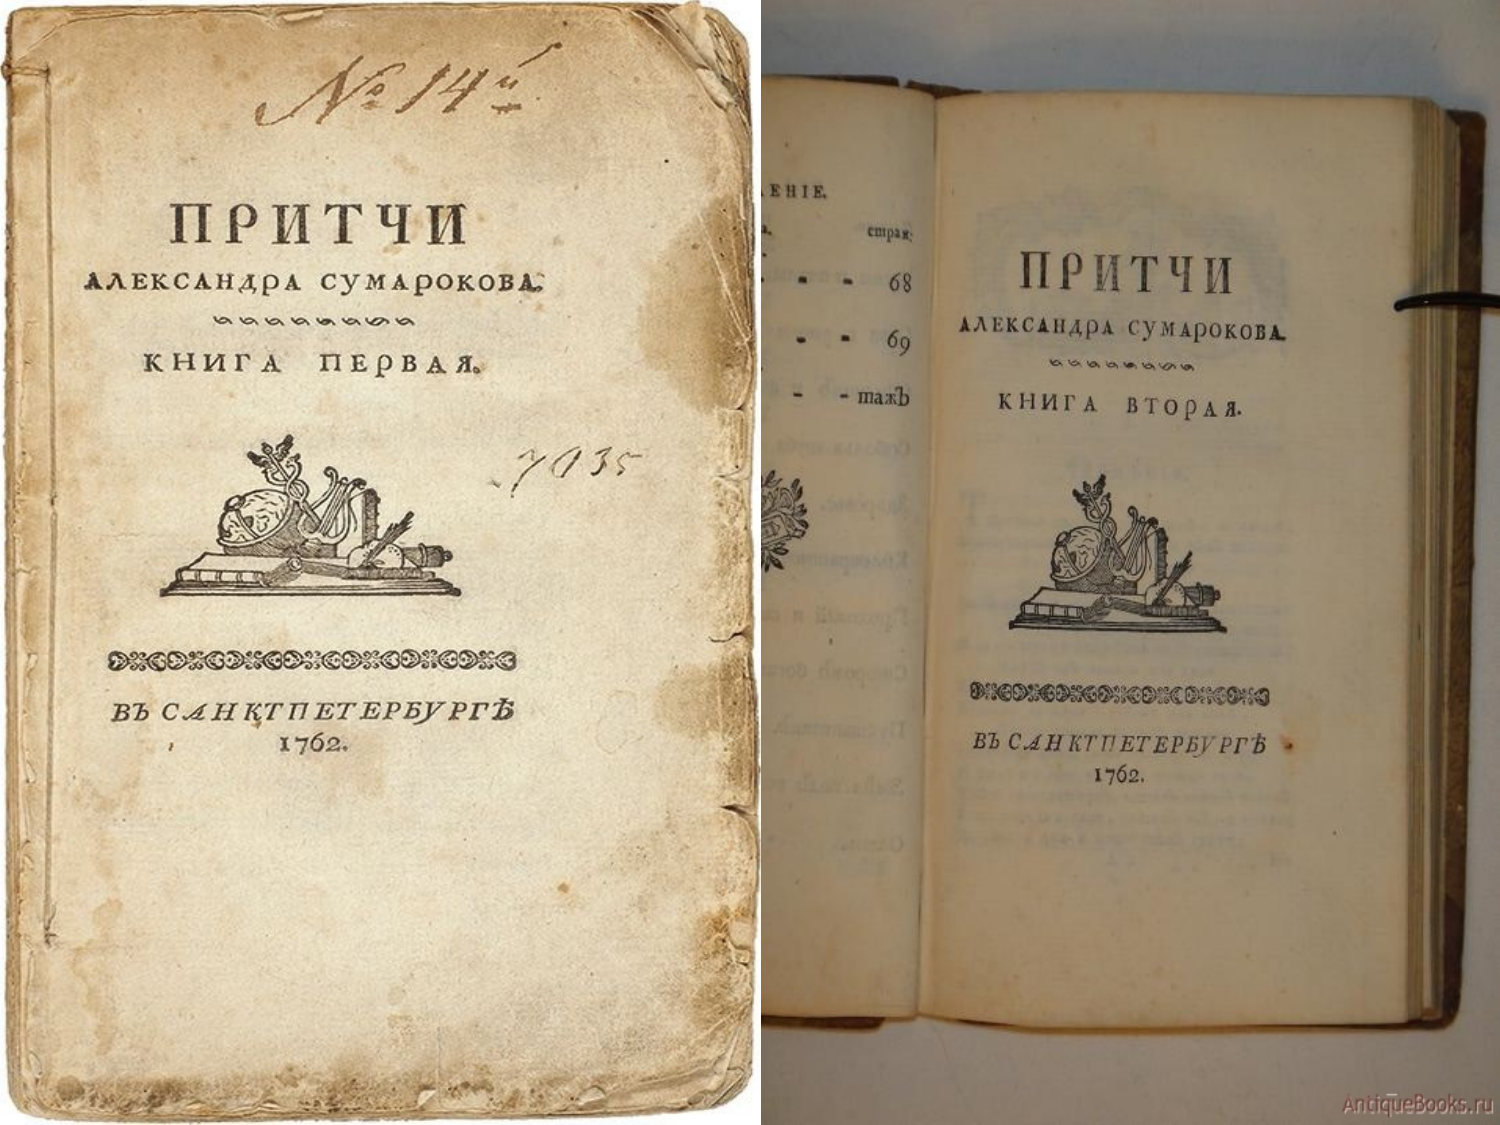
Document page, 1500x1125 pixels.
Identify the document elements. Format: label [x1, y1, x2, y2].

picture [761, 0, 1500, 1125]
list [0, 0, 759, 1125]
